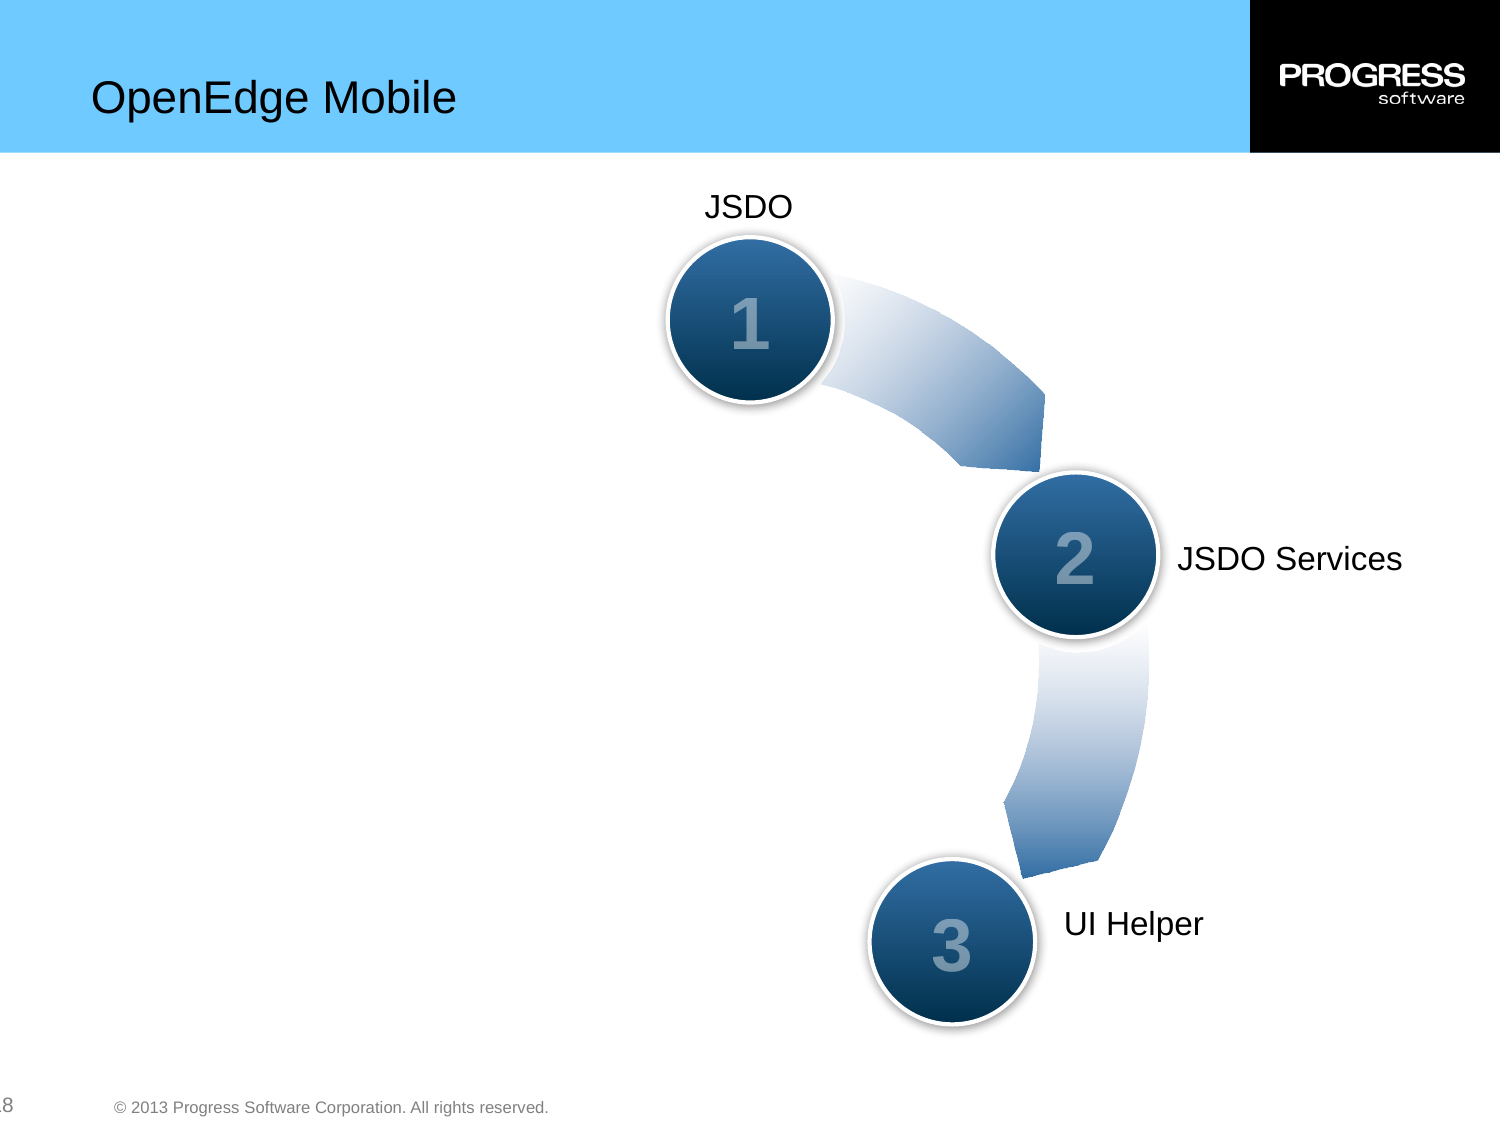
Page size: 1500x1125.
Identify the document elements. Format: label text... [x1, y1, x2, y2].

title OpenEdge Mobile [75, 64, 1201, 132]
text_box UI Helper [1048, 894, 1387, 949]
text_box 1 [667, 237, 833, 403]
text_box 2 [993, 472, 1159, 638]
text_box JSDO Services [1162, 530, 1500, 585]
picture [1280, 63, 1465, 104]
text_box [1003, 621, 1149, 879]
text_box [820, 273, 1044, 472]
text_box JSDO [580, 177, 918, 233]
text_box 3 [869, 859, 1036, 1025]
